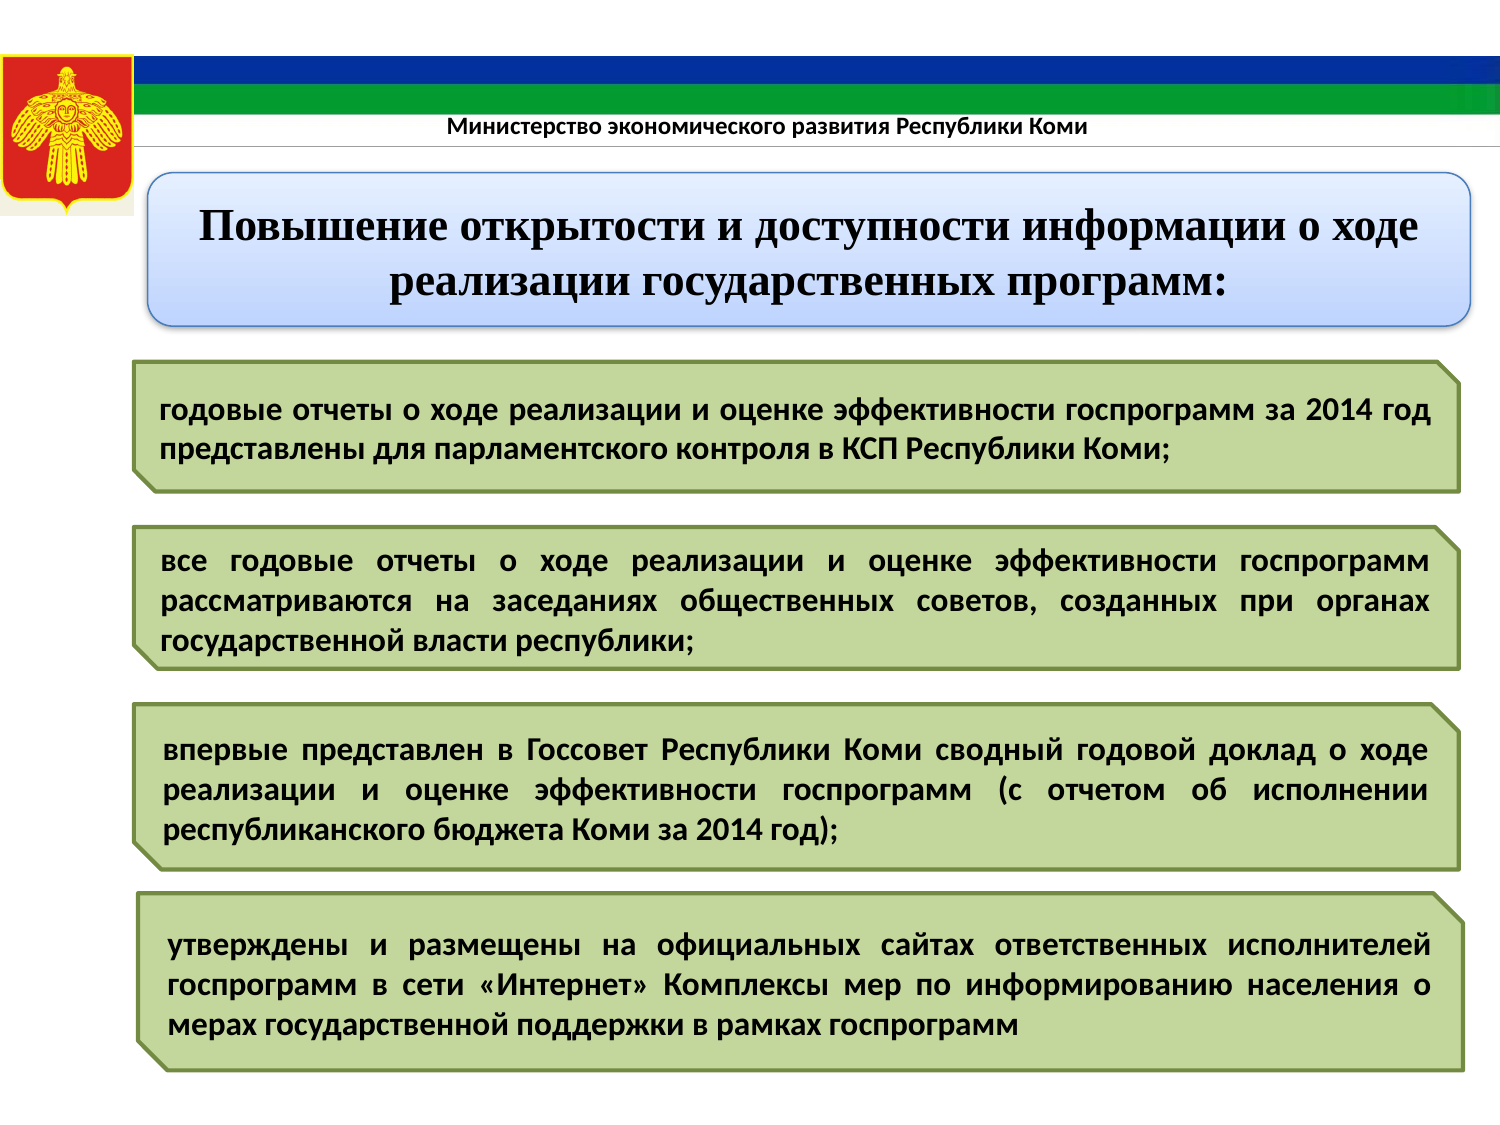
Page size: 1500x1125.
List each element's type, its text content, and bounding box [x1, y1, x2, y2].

picture [0, 54, 1500, 216]
text_box утверждены и размещены на официальных сайтах ответственных исполнителей госпрограмм в сети «Интернет» Комплексы мер по информированию населения о мерах государственной поддержки в рамках госпрограмм [135, 891, 1466, 1073]
text_box годовые отчеты о ходе реализации и оценке эффективности госпрограмм за 2014 год представлены для парламентского контроля в КСП Республики Коми; [131, 359, 1461, 494]
text_box впервые представлен в Госсовет Республики Коми сводный годовой доклад о ходе реализации и оценке эффективности госпрограмм (с отчетом об исполнении республиканского бюджета Коми за 2014 год); [131, 702, 1461, 872]
text_box Повышение открытости и доступности информации о ходе реализации государственных программ: [146, 171, 1472, 327]
text_box все годовые отчеты о ходе реализации и оценке эффективности госпрограмм рассматриваются на заседаниях общественных советов, созданных при органах государственной власти республики; [131, 524, 1461, 671]
